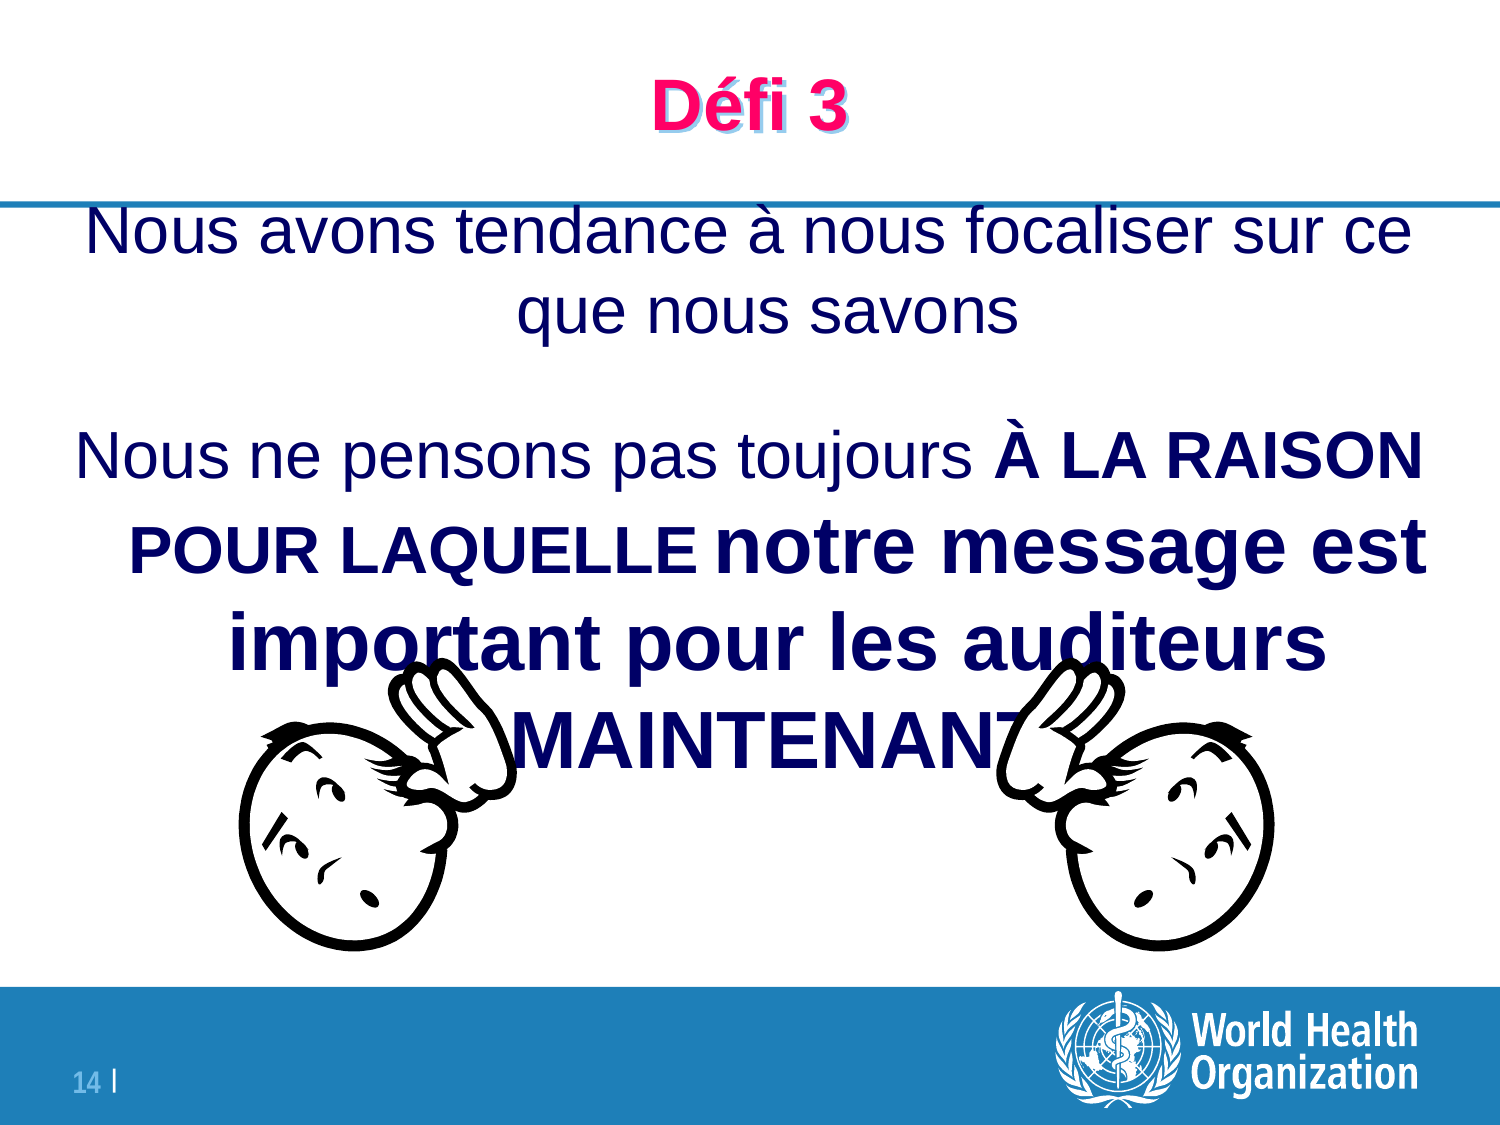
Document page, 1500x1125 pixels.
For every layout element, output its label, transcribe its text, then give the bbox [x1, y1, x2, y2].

list Nous avons tendance à nous focaliser sur ce que nous savons Nous ne pensons pas toujours À LA RAISON POUR LAQUELLE notre message est important pour les auditeurs MAINTENANT [69, 206, 1431, 811]
text_box Défi 3 [0, 0, 1500, 204]
picture [229, 686, 533, 935]
picture [980, 686, 1284, 935]
